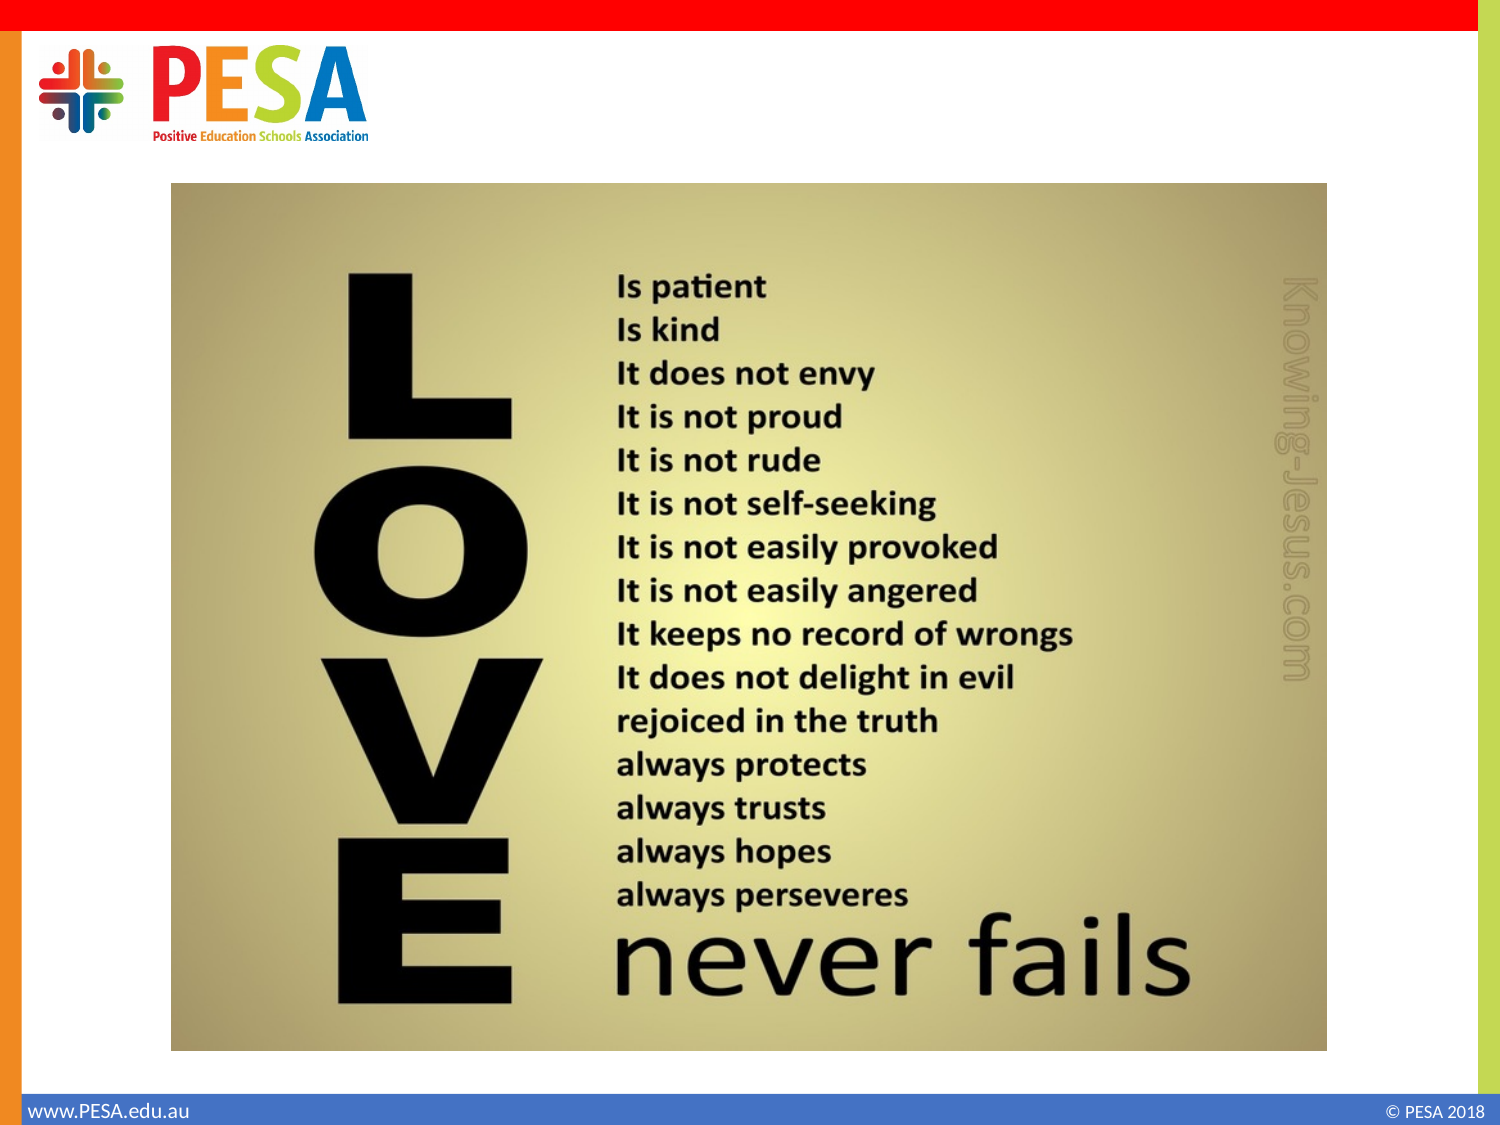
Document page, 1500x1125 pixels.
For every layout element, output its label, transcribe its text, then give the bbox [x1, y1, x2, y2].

picture [171, 183, 1327, 1051]
text_box [1477, 0, 1500, 1093]
text_box [0, 0, 1477, 32]
text_box [0, 30, 23, 1125]
text_box www.PESA.edu.au © PESA 2018 [23, 1093, 1500, 1125]
picture [39, 45, 368, 141]
